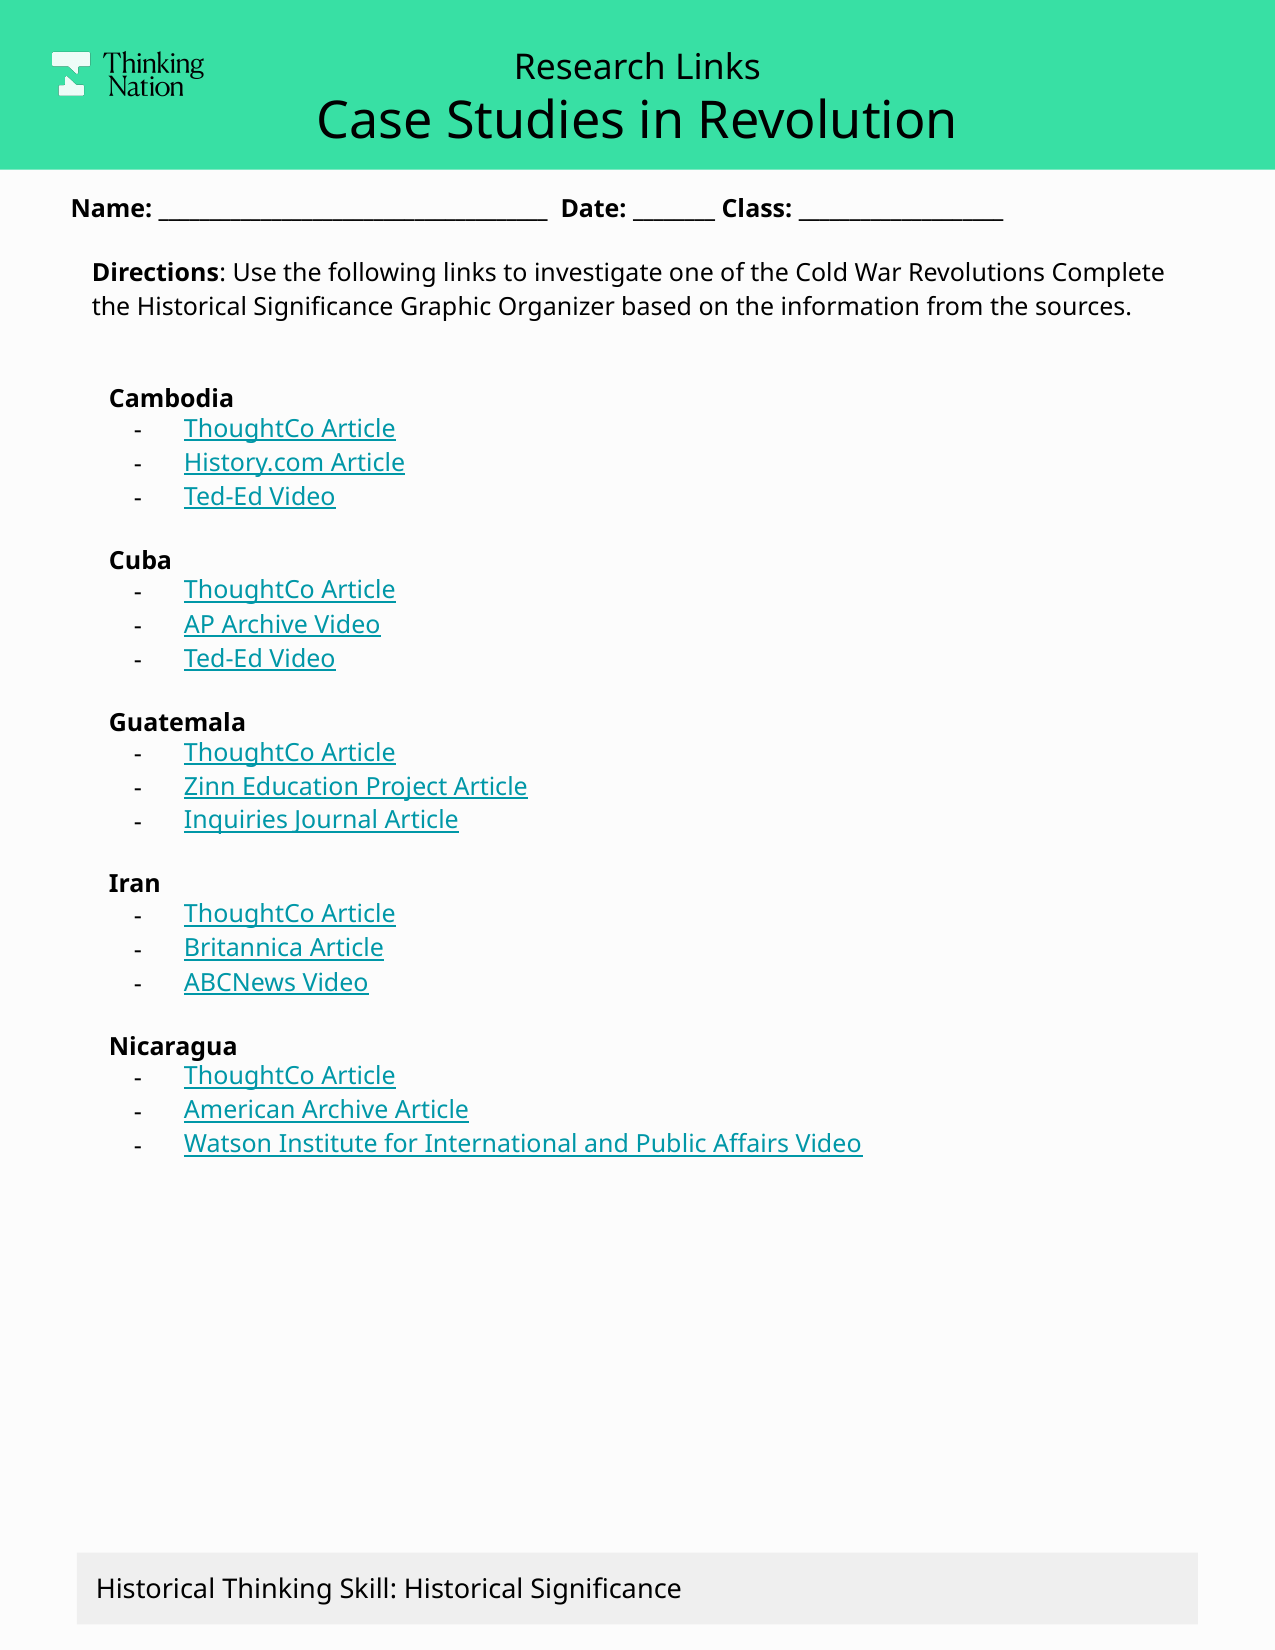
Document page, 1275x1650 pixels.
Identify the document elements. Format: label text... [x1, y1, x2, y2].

text_box Cambodia ThoughtCo Article History.com Article Ted-Ed Video Cuba ThoughtCo Article AP Archive Video Ted-Ed Video Guatemala ThoughtCo Article Zinn Education Project Article Inquiries Journal Article Iran ThoughtCo Article Britannica Article ABCNews Video Nicaragua ThoughtCo Article American Archive Article Watson Institute for International and Public Affairs Video [93, 367, 1175, 1491]
text_box Directions: Use the following links to investigate one of the Cold War Revolutions Complete the Historical Significance Graphic Organizer based on the information from the sources. [76, 237, 1198, 336]
picture [35, 37, 210, 110]
text_box Historical Thinking Skill: Historical Significance [76, 1552, 1198, 1625]
text_box Name: ______________________________________ Date: ________ Class: ____________________ [55, 177, 1223, 237]
text_box Research Links Case Studies in Revolution [0, 0, 1275, 170]
